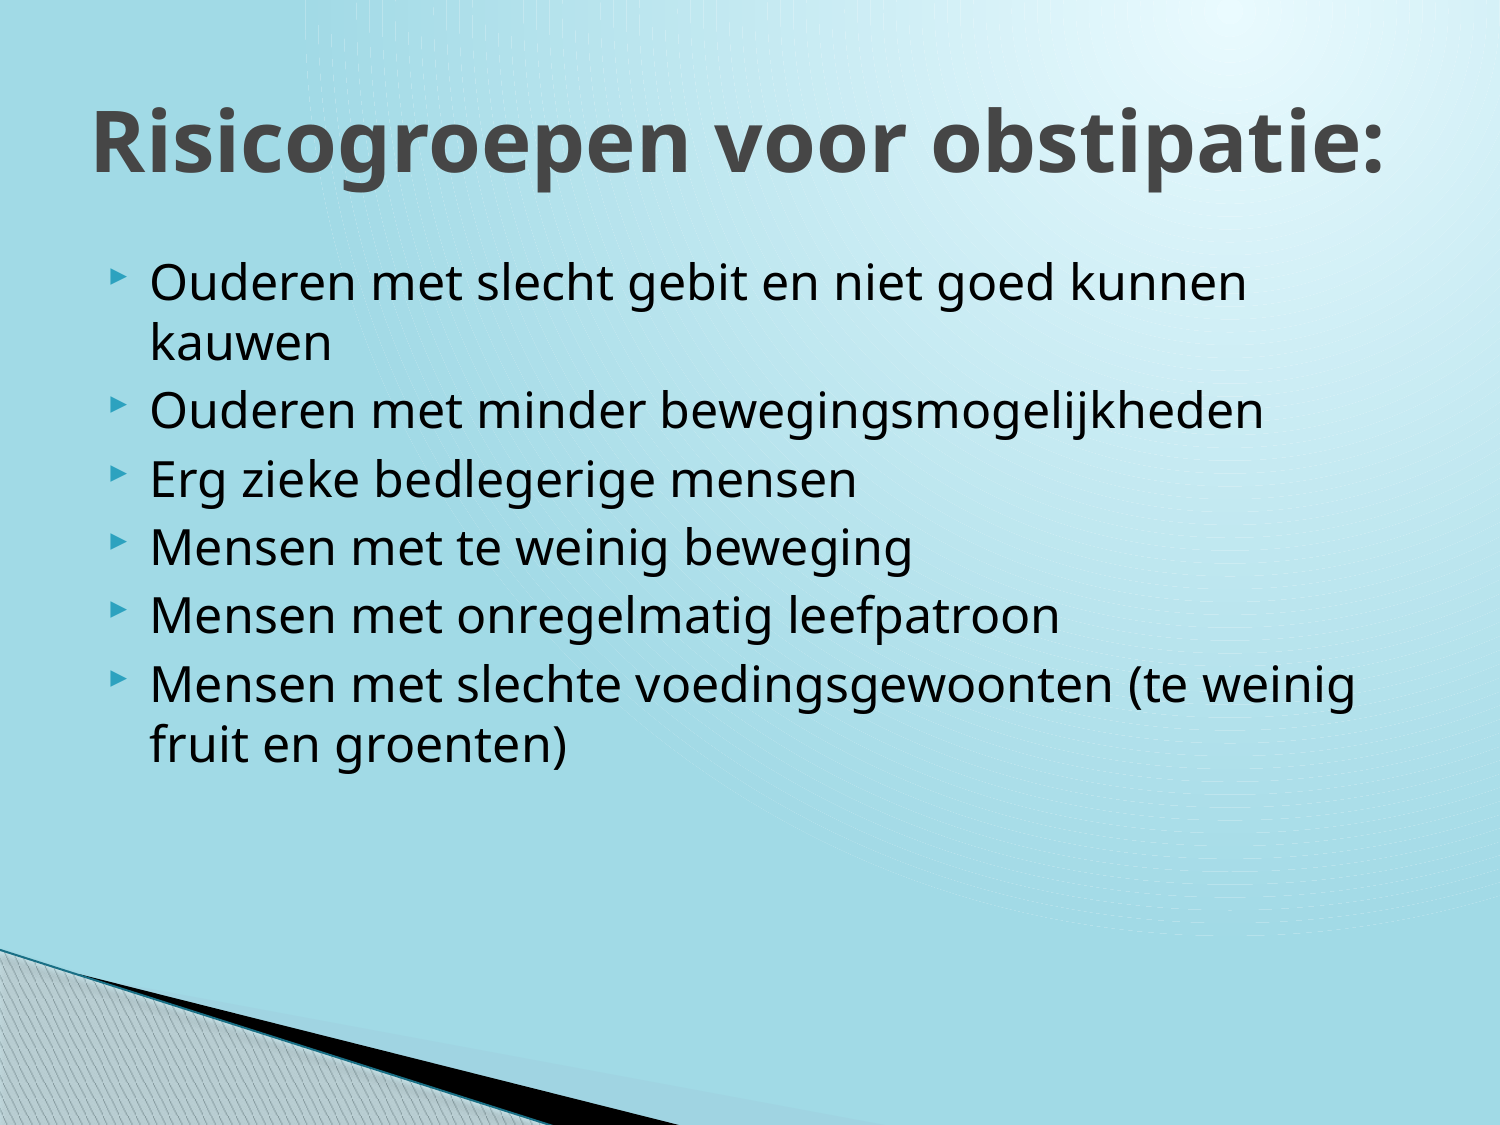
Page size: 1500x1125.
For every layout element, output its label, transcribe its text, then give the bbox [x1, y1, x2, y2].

title Risicogroepen voor obstipatie: [75, 45, 1425, 233]
list Ouderen met slecht gebit en niet goed kunnen kauwen Ouderen met minder bewegingsmogelijkheden Erg zieke bedlegerige mensen Mensen met te weinig beweging Mensen met onregelmatig leefpatroon Mensen met slechte voedingsgewoonten (te weinig fruit en groenten) [75, 243, 1425, 986]
